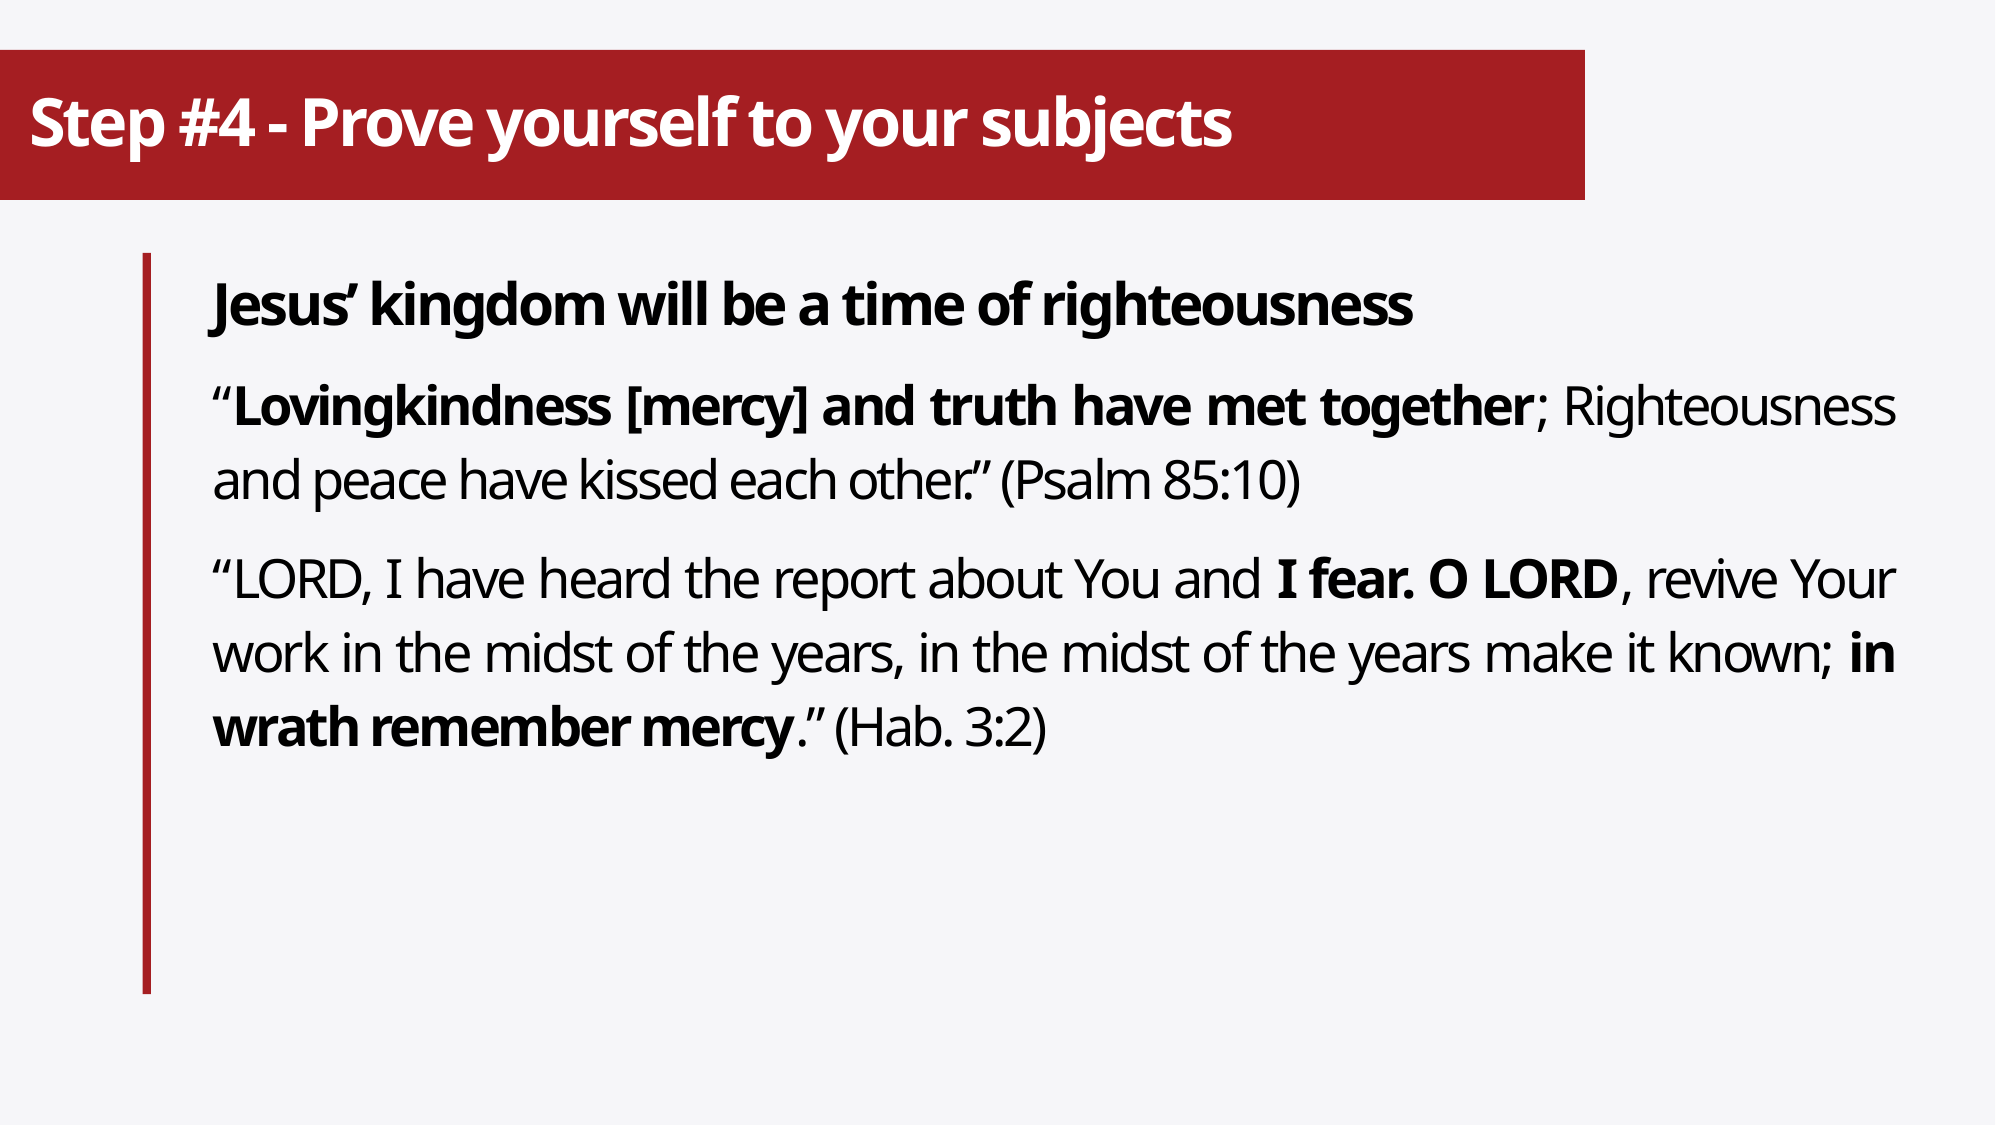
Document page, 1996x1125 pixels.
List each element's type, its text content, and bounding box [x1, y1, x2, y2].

title Step #4 - Prove yourself to your subjects [14, 62, 1810, 188]
subtitle Jesus’ kingdom will be a time of righteousness “Lovingkindness [mercy] and truth have met together; Righteousness and peace have kissed each other.” (Psalm 85:10) “LORD, I have heard the report about You and I fear. O LORD, revive Your work in the midst of the years, in the midst of the years make it known; in wrath remember mercy.” (Hab. 3:2) [197, 249, 1910, 1000]
